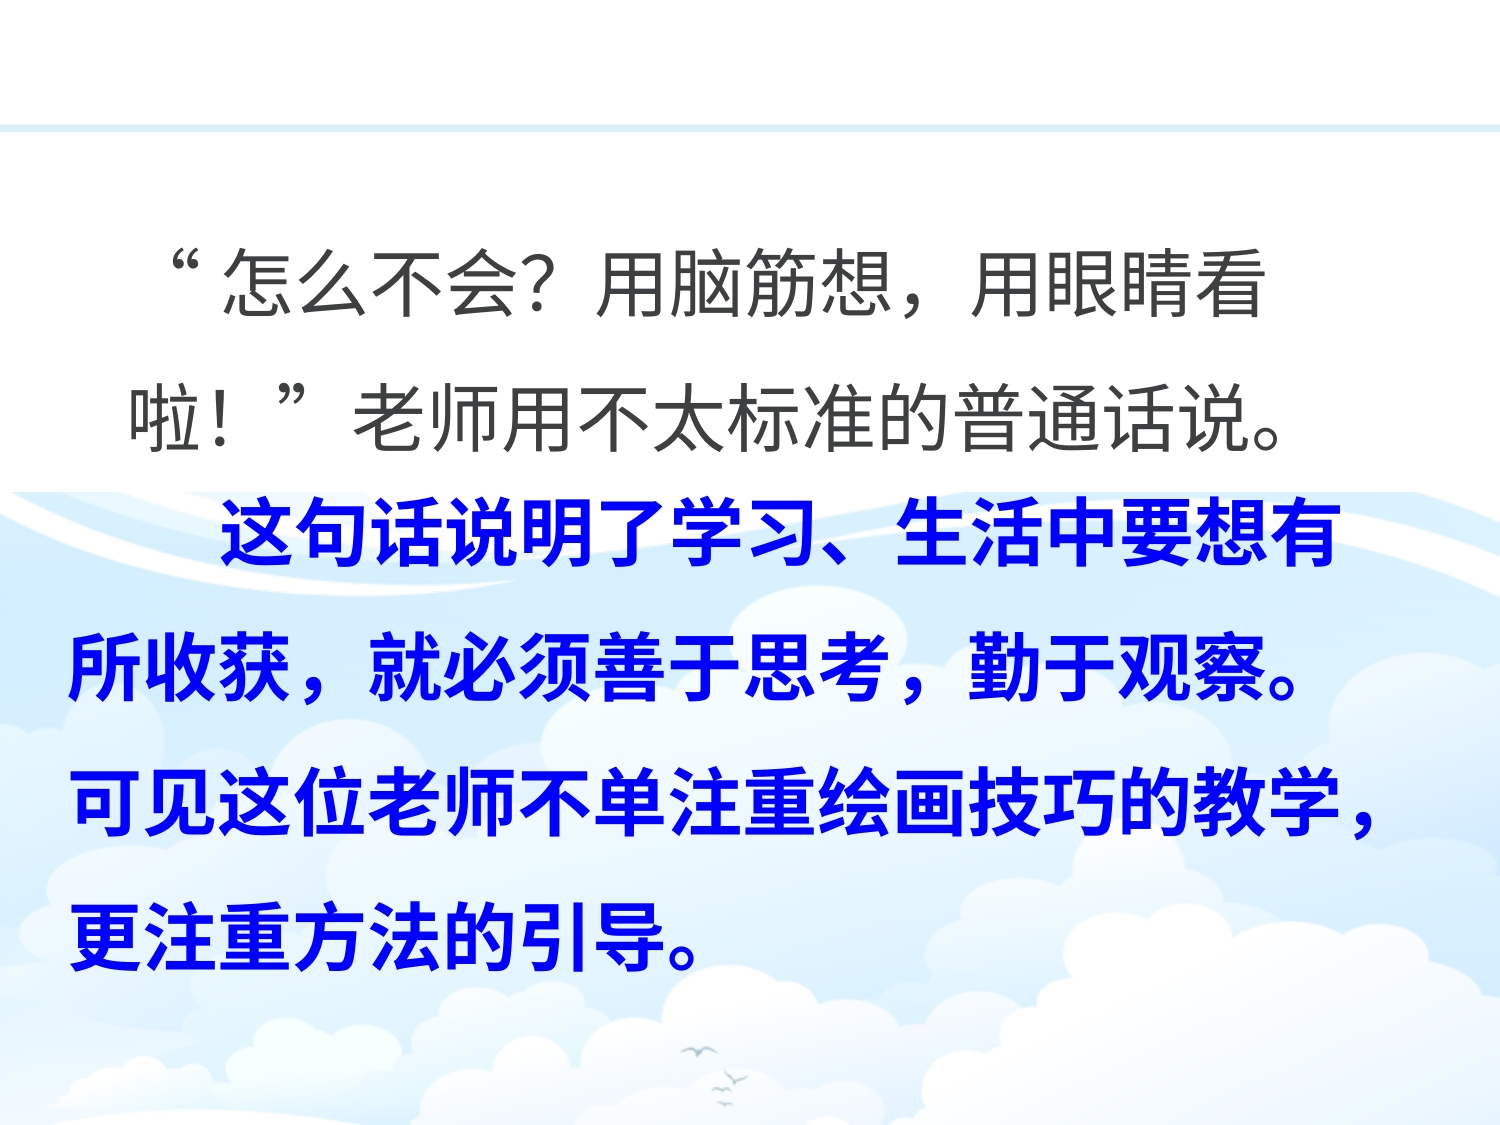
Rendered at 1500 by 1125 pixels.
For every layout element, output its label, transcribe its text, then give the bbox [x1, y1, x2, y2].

text_box 这句话说明了学习、生活中要想有所收获，就必须善于思考，勤于观察。可见这位老师不单注重绘画技巧的教学，更注重方法的引导。 [53, 432, 1412, 988]
text_box “怎么不会？用脑筋想，用眼睛看啦！”老师用不太标准的普通话说。 [112, 184, 1317, 432]
